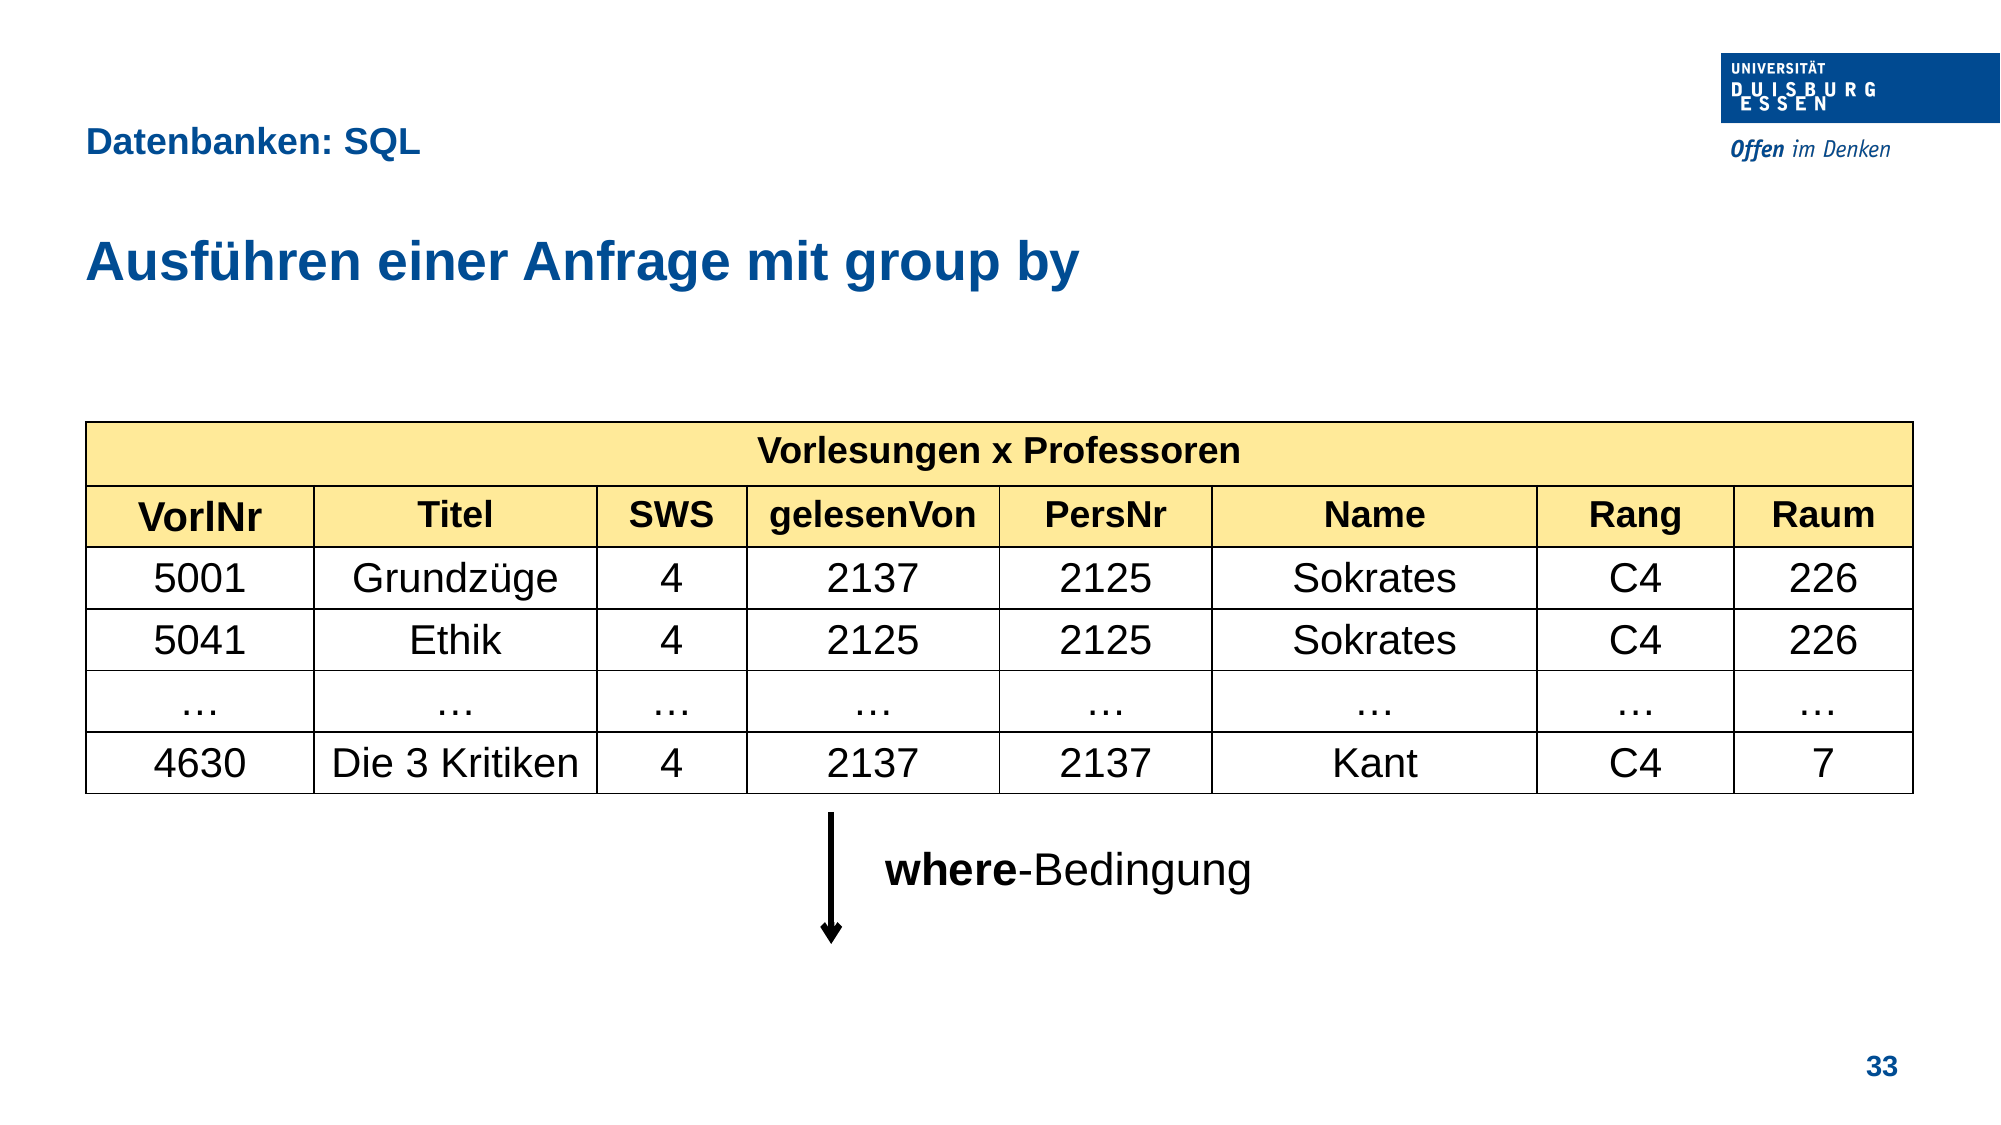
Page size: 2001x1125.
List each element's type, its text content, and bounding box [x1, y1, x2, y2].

table_cell C4 [1538, 733, 1733, 793]
table_cell Sokrates [1213, 548, 1536, 608]
table_cell VorlNr [87, 487, 313, 546]
table_cell Grundzüge [315, 548, 596, 608]
table_cell 4630 [87, 733, 313, 793]
table_cell … [1735, 671, 1912, 731]
table_cell 226 [1735, 548, 1912, 608]
table_cell Name [1213, 487, 1536, 546]
table_cell Rang [1538, 487, 1733, 546]
table_cell 5041 [87, 610, 313, 670]
table_cell 4 [598, 610, 746, 670]
table_cell 2137 [748, 733, 999, 793]
table_cell gelesenVon [748, 487, 999, 546]
table_cell 4 [598, 733, 746, 793]
table_cell 226 [1735, 610, 1912, 670]
table_header Vorlesungen x Professoren [87, 423, 1912, 485]
table_cell Die 3 Kritiken [315, 733, 596, 793]
table_cell … [87, 671, 313, 731]
table_cell Titel [315, 487, 596, 546]
table_cell 2137 [1000, 733, 1211, 793]
table_cell C4 [1538, 548, 1733, 608]
table_cell C4 [1538, 610, 1733, 670]
table_cell 2125 [1000, 548, 1211, 608]
table_cell … [598, 671, 746, 731]
picture [1721, 53, 2000, 162]
table_cell 5001 [87, 548, 313, 608]
table_cell Ethik [315, 610, 596, 670]
table_cell Sokrates [1213, 610, 1536, 670]
table_cell Kant [1213, 733, 1536, 793]
text_box where-Bedingung [870, 832, 1268, 902]
slide_number 33 [1677, 1039, 1914, 1081]
table_cell PersNr [1000, 487, 1211, 546]
table_cell 2125 [748, 610, 999, 670]
table_cell 2137 [748, 548, 999, 608]
table_cell … [1538, 671, 1733, 731]
table_cell 2125 [1000, 610, 1211, 670]
table_cell … [1213, 671, 1536, 731]
table_cell … [748, 671, 999, 731]
table_cell Raum [1735, 487, 1912, 546]
table_cell 7 [1735, 733, 1912, 793]
table_cell … [315, 671, 596, 731]
table_cell 4 [598, 548, 746, 608]
table_cell SWS [598, 487, 746, 546]
list Datenbanken: SQL [85, 121, 1696, 163]
table_cell … [1000, 671, 1211, 731]
list Ausführen einer Anfrage mit group by [85, 225, 1696, 301]
